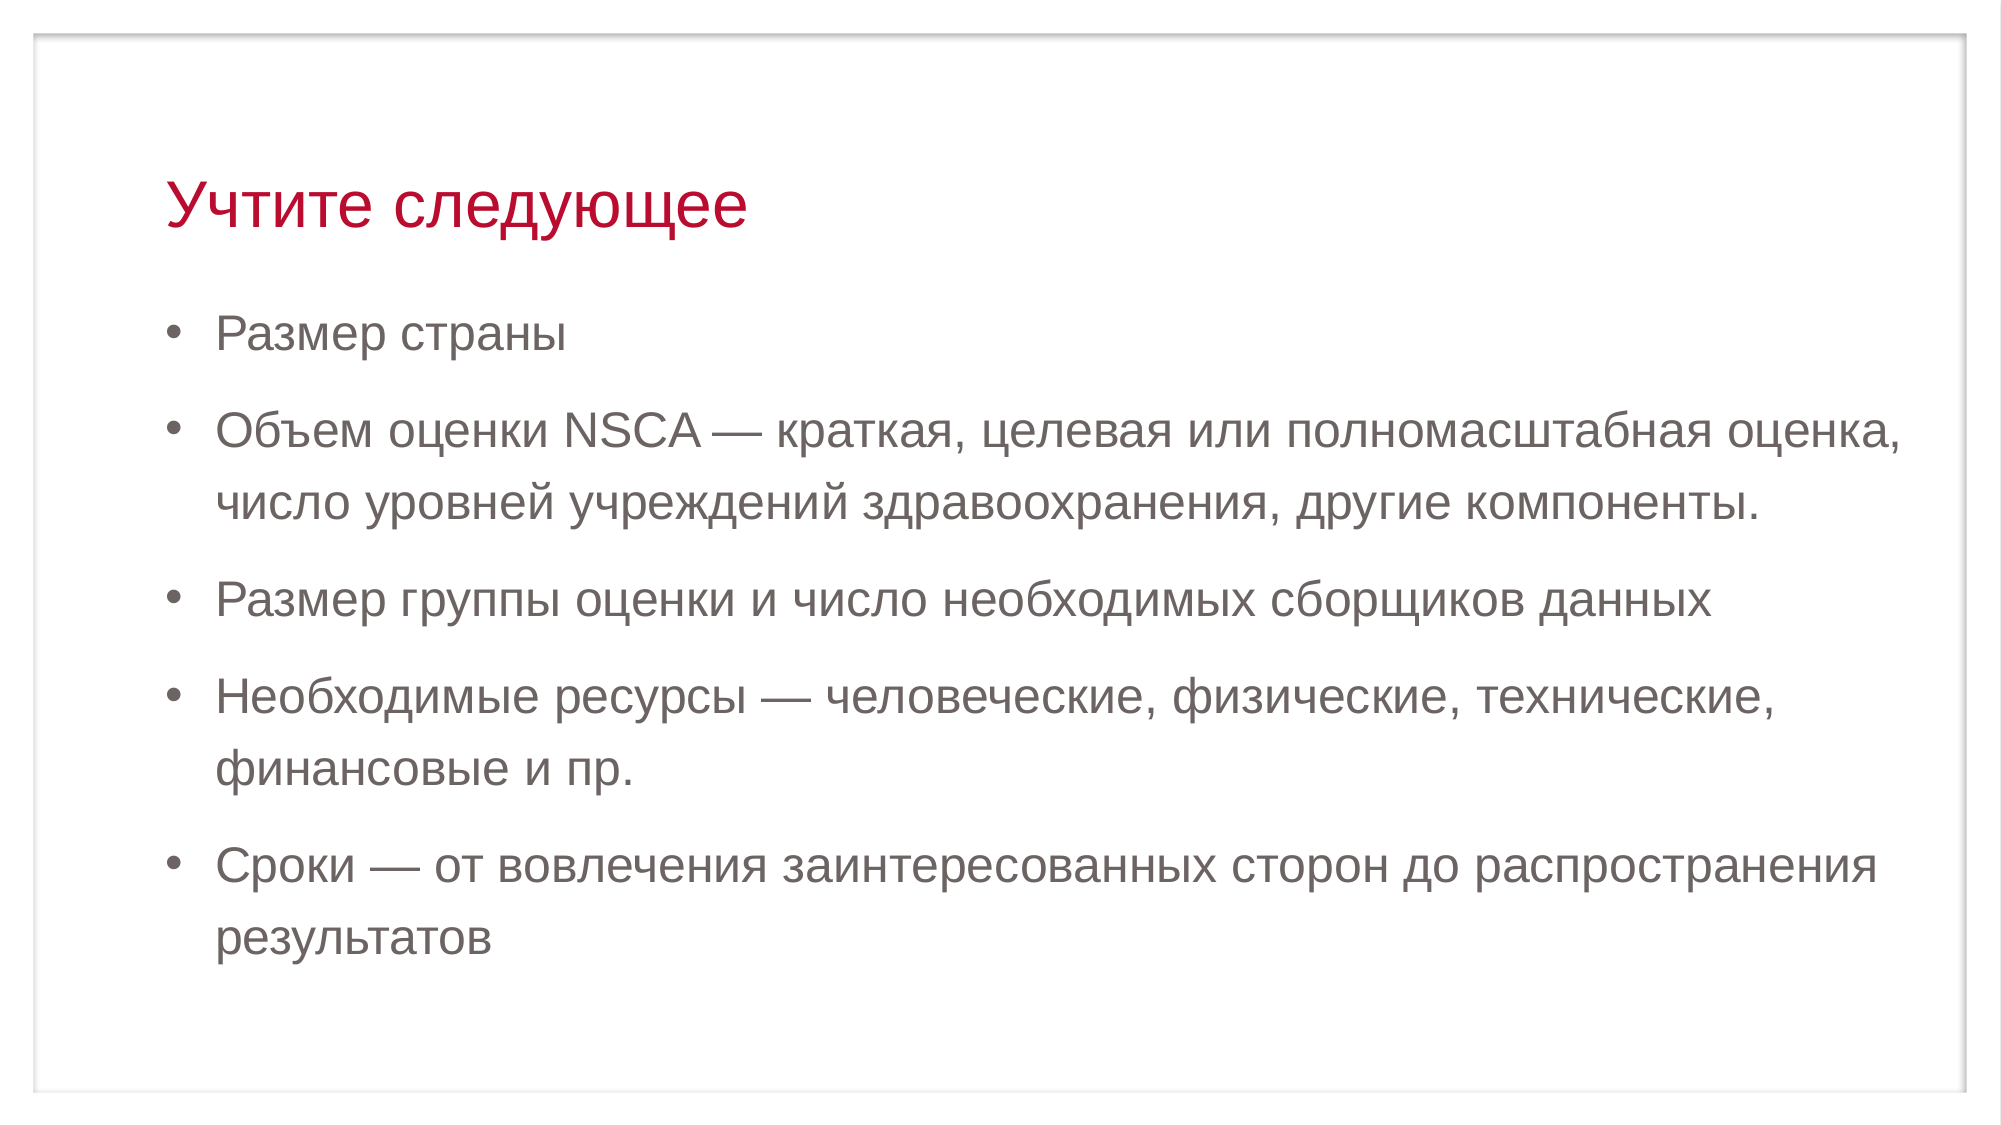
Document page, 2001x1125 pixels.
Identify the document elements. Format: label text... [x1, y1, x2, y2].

title Учтите следующее [150, 153, 1851, 249]
list Размер страны Объем оценки NSCA ― краткая, целевая или полномасштабная оценка, число уровней учреждений здравоохранения, другие компоненты. Размер группы оценки и число необходимых сборщиков данных Необходимые ресурсы ― человеческие, физические, технические, финансовые и пр. Сроки ― от вовлечения заинтересованных сторон до распространения результатов [150, 281, 1928, 1125]
